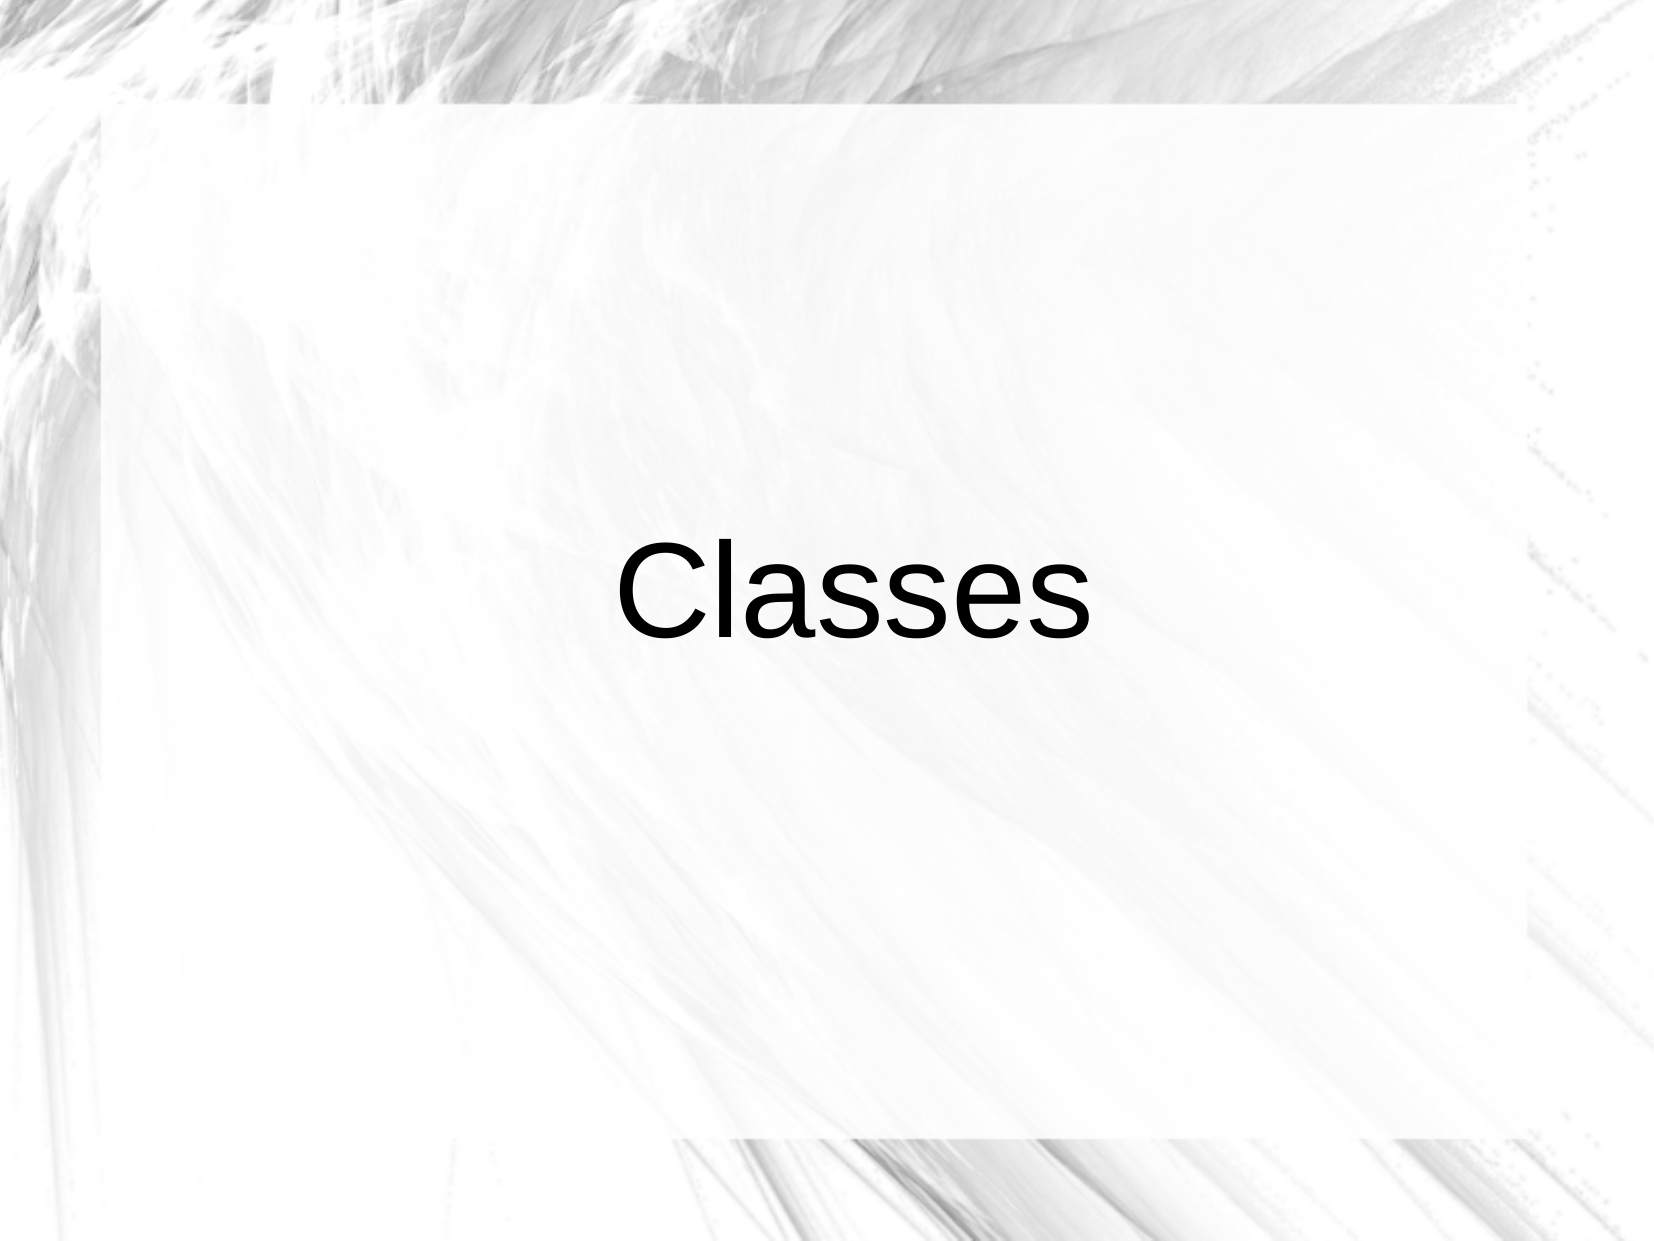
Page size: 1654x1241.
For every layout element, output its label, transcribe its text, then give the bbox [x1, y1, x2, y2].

picture [0, 0, 1654, 1241]
list Classes [118, 319, 1571, 1109]
